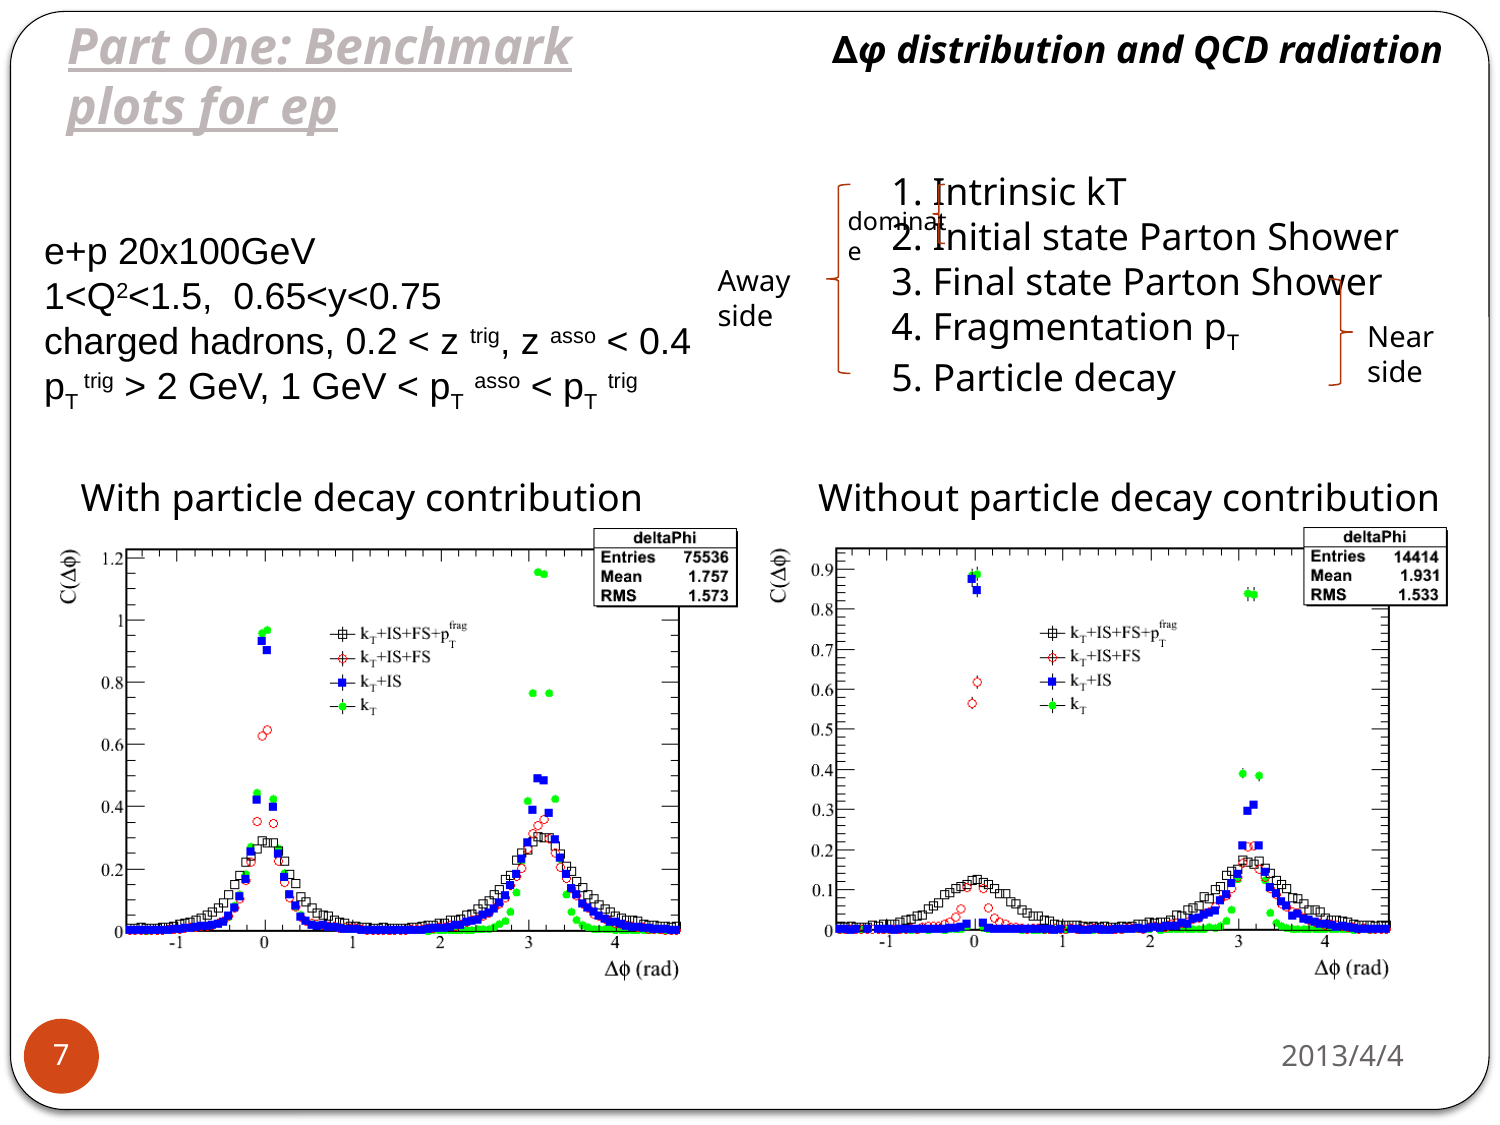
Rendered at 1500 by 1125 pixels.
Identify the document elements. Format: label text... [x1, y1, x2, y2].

slide_number 7 [23, 1018, 99, 1094]
text_box [837, 273, 851, 375]
picture [761, 525, 1452, 1000]
text_box dominate [832, 198, 969, 273]
text_box Near side [1352, 311, 1489, 396]
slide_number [1012, 1015, 1419, 1094]
text_box e+p 20x100GeV 1<Q2<1.5, 0.65<y<0.75 charged hadrons, 0.2 < z trig, z asso < 0.4 pT trig > 2 GeV, 1 GeV < pT asso < pT trig [29, 219, 797, 429]
text_box Away side [702, 255, 839, 340]
text_box [837, 183, 851, 198]
text_box [1328, 278, 1352, 386]
text_box Without particle decay contribution [803, 466, 1456, 527]
text_box [938, 183, 945, 198]
title Part One: Benchmark plots for ep [53, 6, 703, 161]
text_box With particle decay contribution [65, 466, 659, 525]
text_box 1. Intrinsic kT 2. Initial state Parton Shower 3. Final state Parton Shower 4. Fragmentation pT 5. Particle decay [876, 160, 1415, 407]
list ∆φ distribution and QCD radiation [750, 19, 1459, 80]
picture [47, 526, 739, 997]
